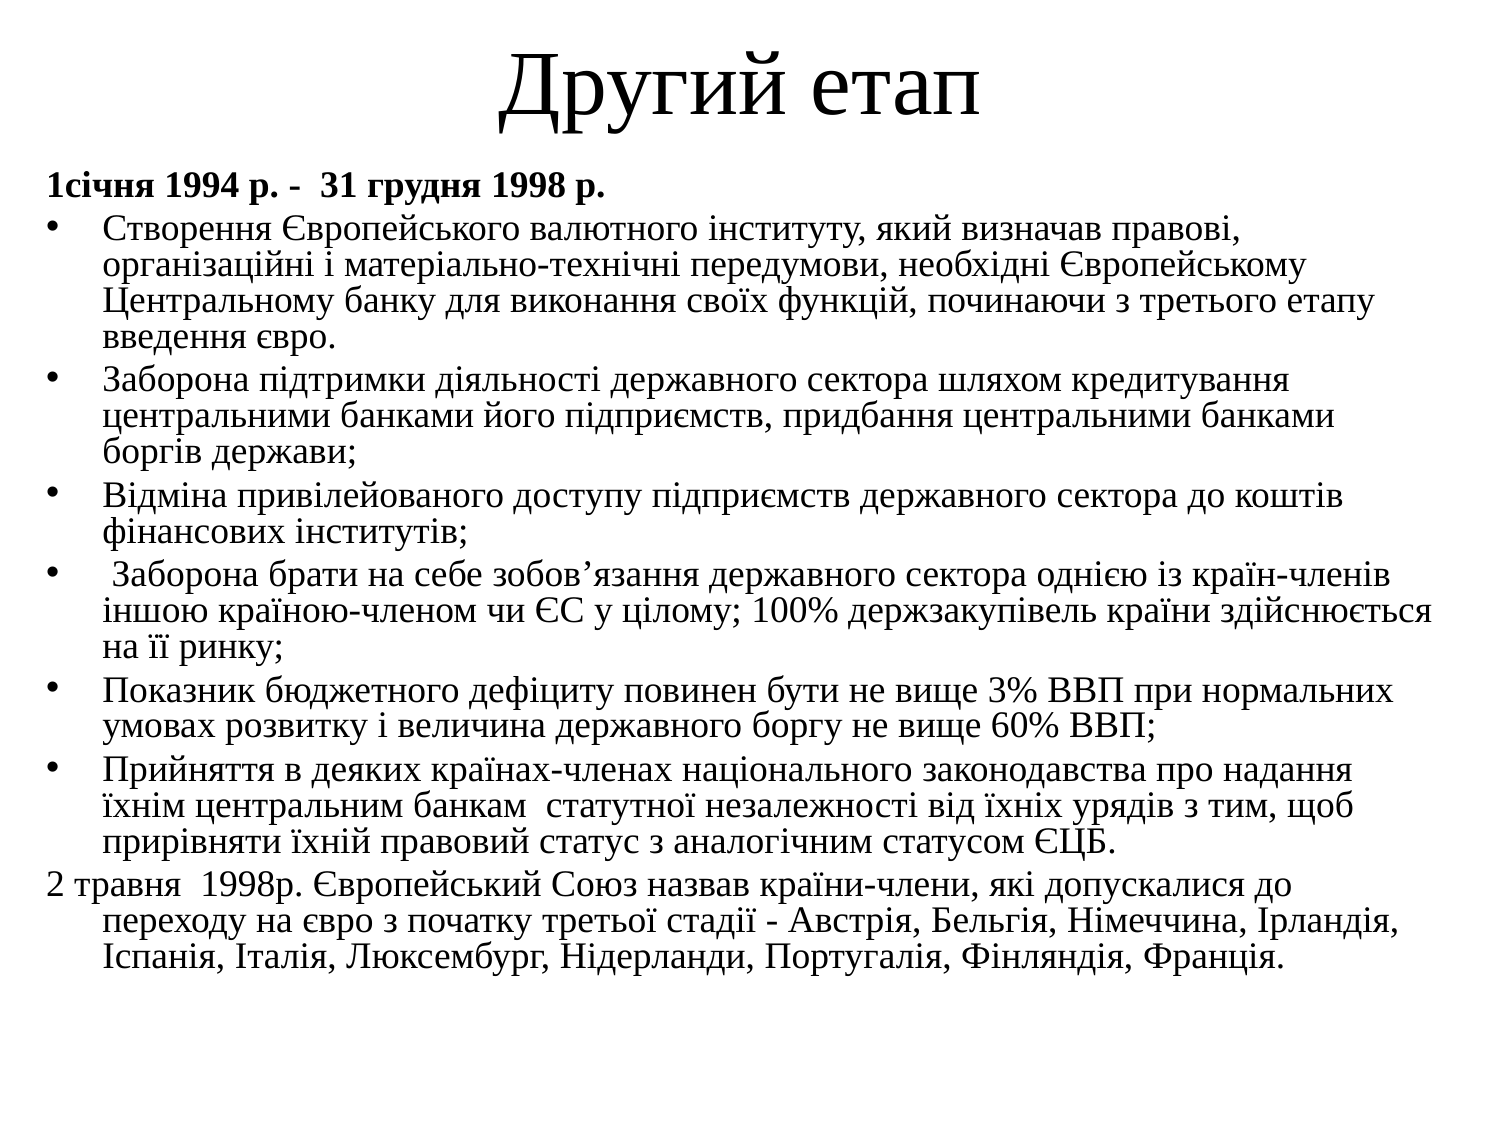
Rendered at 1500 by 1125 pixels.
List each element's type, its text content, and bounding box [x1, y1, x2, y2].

text_box 1січня 1994 р. - 31 грудня 1998 р. Створення Європейського валютного інституту, який визначав правові, організаційні і матеріально-технічні передумови, необхідні Європейському Центральному банку для виконання своїх функцій, починаючи з третього етапу введення євро. Заборона підтримки діяльності державного сектора шляхом кредитування центральними банками його підприємств, придбання центральними банками боргів держави; Відміна привілейованого доступу підприємств державного сектора до коштів фінансових інститутів; Заборона брати на себе зобов’язання державного сектора однією із країн-членів іншою країною-членом чи ЄС у цілому; 100% держзакупівель країни здійснюється на її ринку; Показник бюджетного дефіциту повинен бути не вище 3% ВВП при нормальних умовах розвитку і величина державного боргу не вище 60% ВВП; Прийняття в деяких країнах-членах національного законодавства про надання їхнім центральним банкам статутної незалежності від їхніх урядів з тим, щоб прирівняти їхній правовий статус з аналогічним статусом ЄЦБ. 2 травня 1998р. Європейський Союз назвав країни-члени, які допускалися до переходу на євро з початку третьої стадії - Австрія, Бельгія, Німеччина, Ірландія, Іспанія, Італія, Люксембург, Нідерланди, Португалія, Фінляндія, Франція. [31, 160, 1449, 988]
text_box Другий етап [152, 15, 1328, 160]
